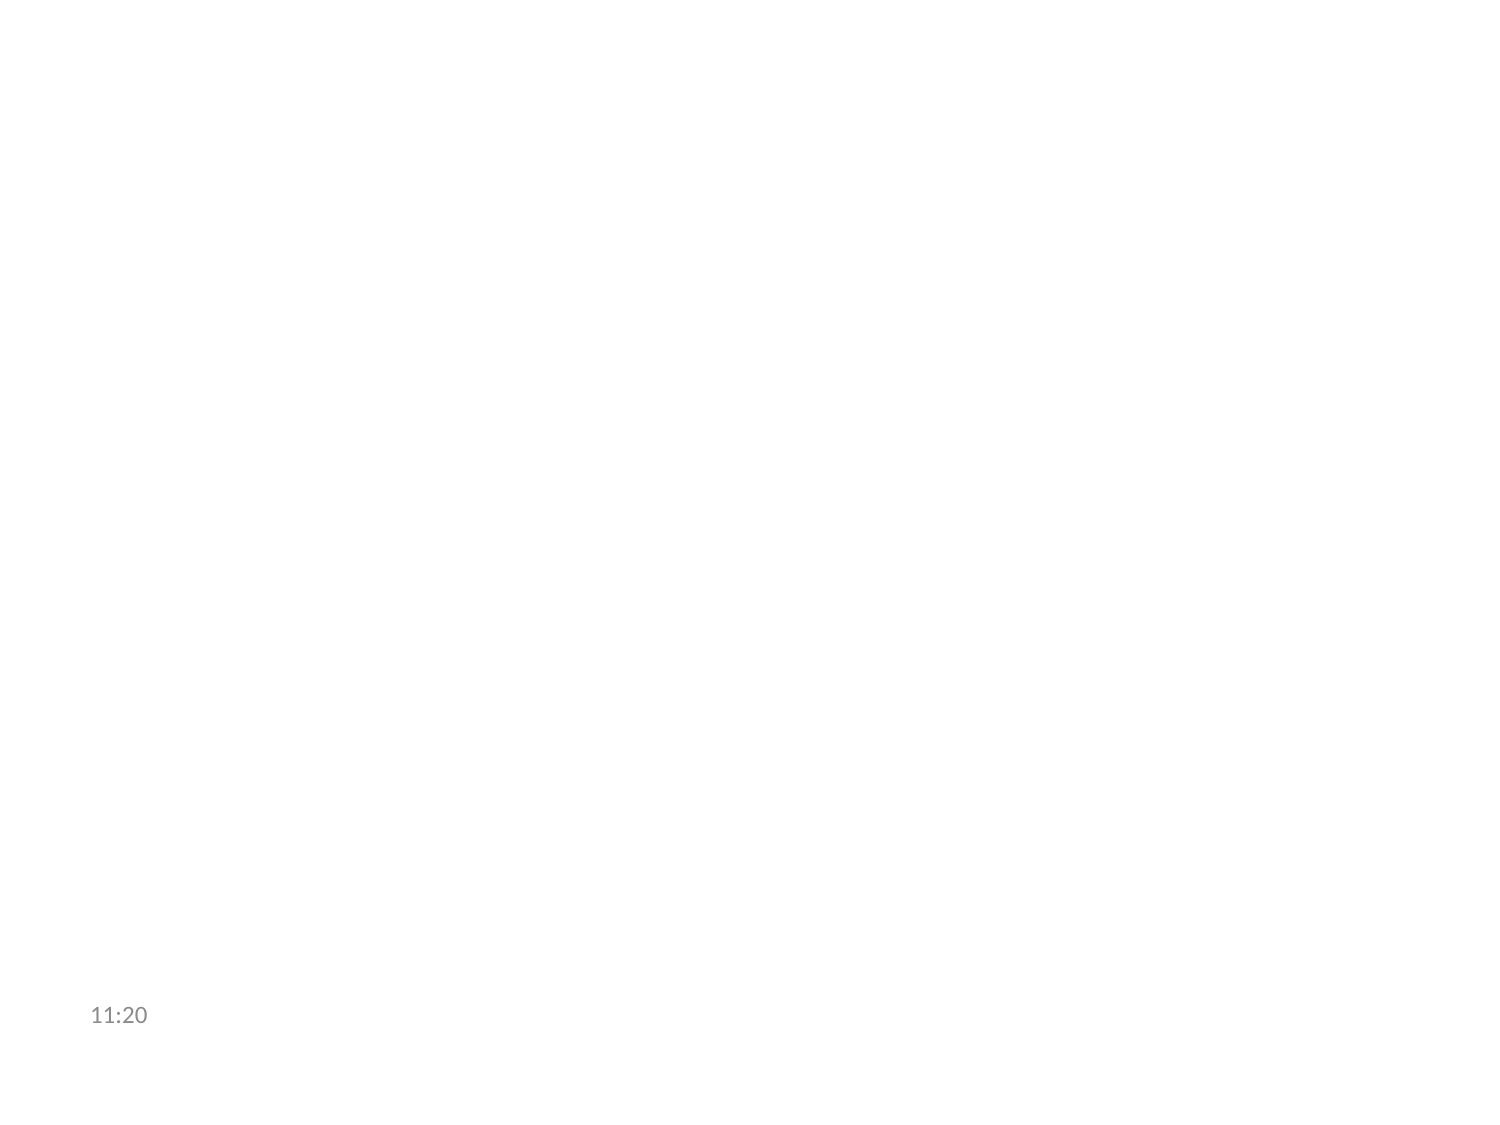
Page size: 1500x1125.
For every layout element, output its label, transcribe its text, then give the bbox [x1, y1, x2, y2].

text_box 15:35 [75, 983, 425, 1044]
